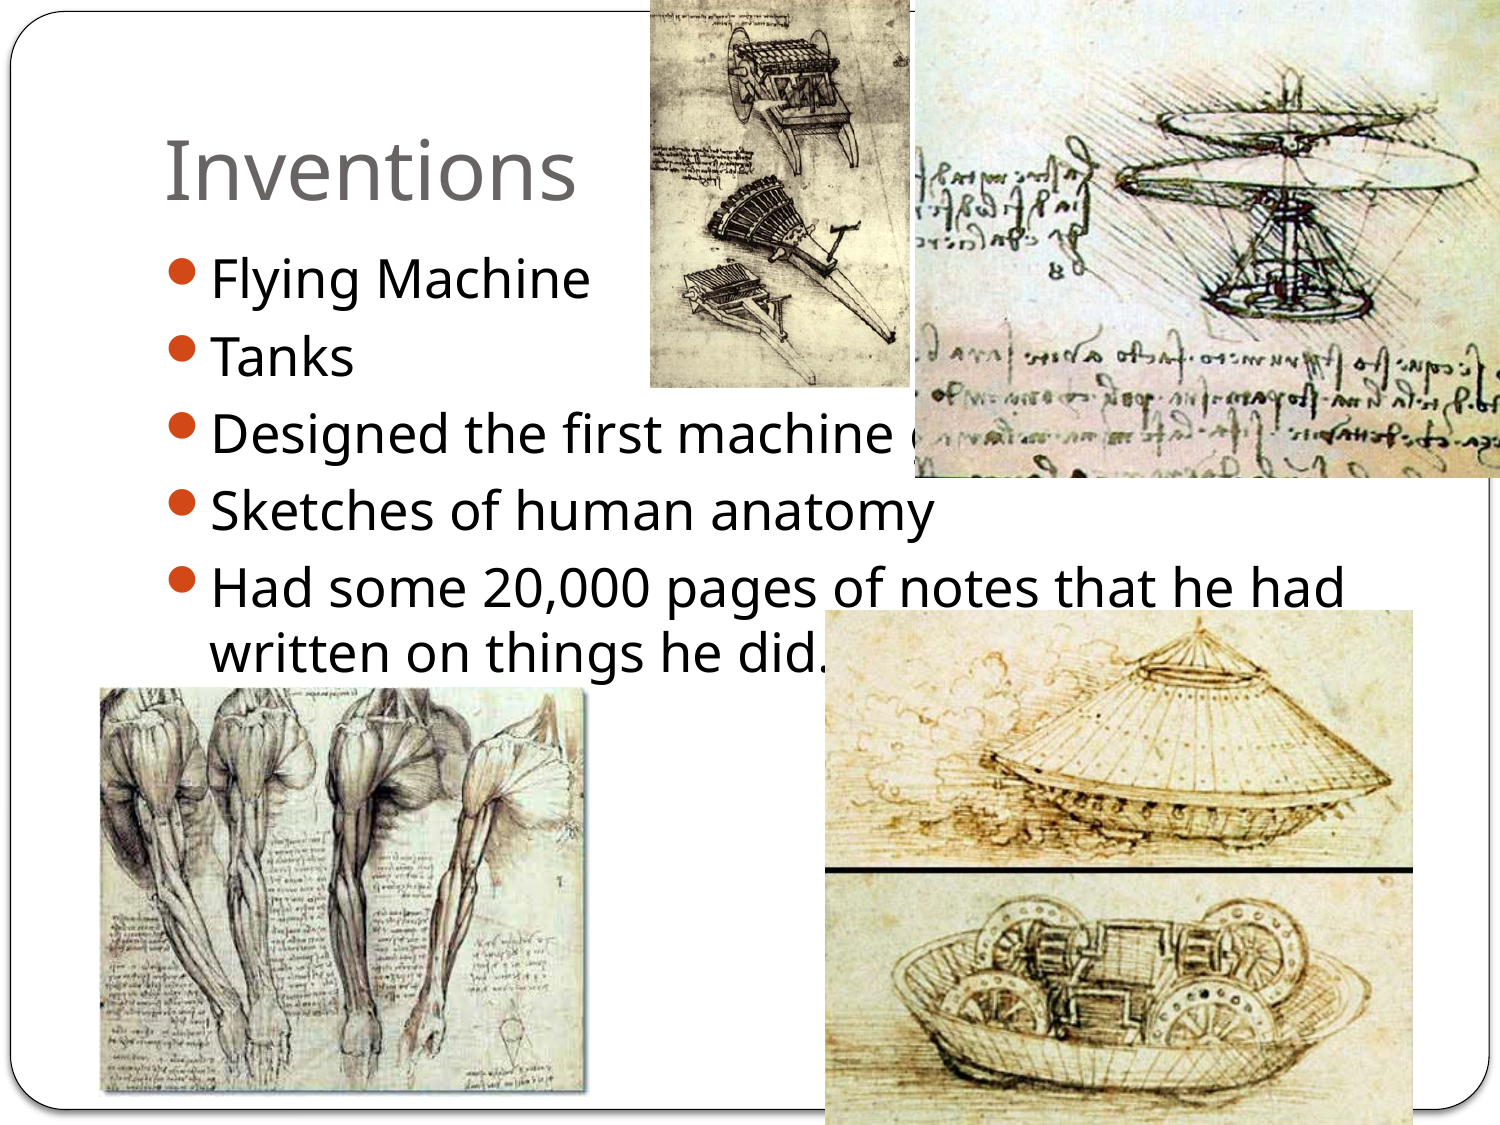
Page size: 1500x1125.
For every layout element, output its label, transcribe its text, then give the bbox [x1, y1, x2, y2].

picture [915, 0, 1500, 479]
picture [99, 687, 590, 1098]
picture [824, 610, 1413, 1125]
title Inventions [150, 45, 643, 233]
picture [649, 0, 910, 388]
list Flying Machine Tanks Designed the first machine gun Sketches of human anatomy Had some 20,000 pages of notes that he had written on things he did. [150, 237, 1425, 988]
